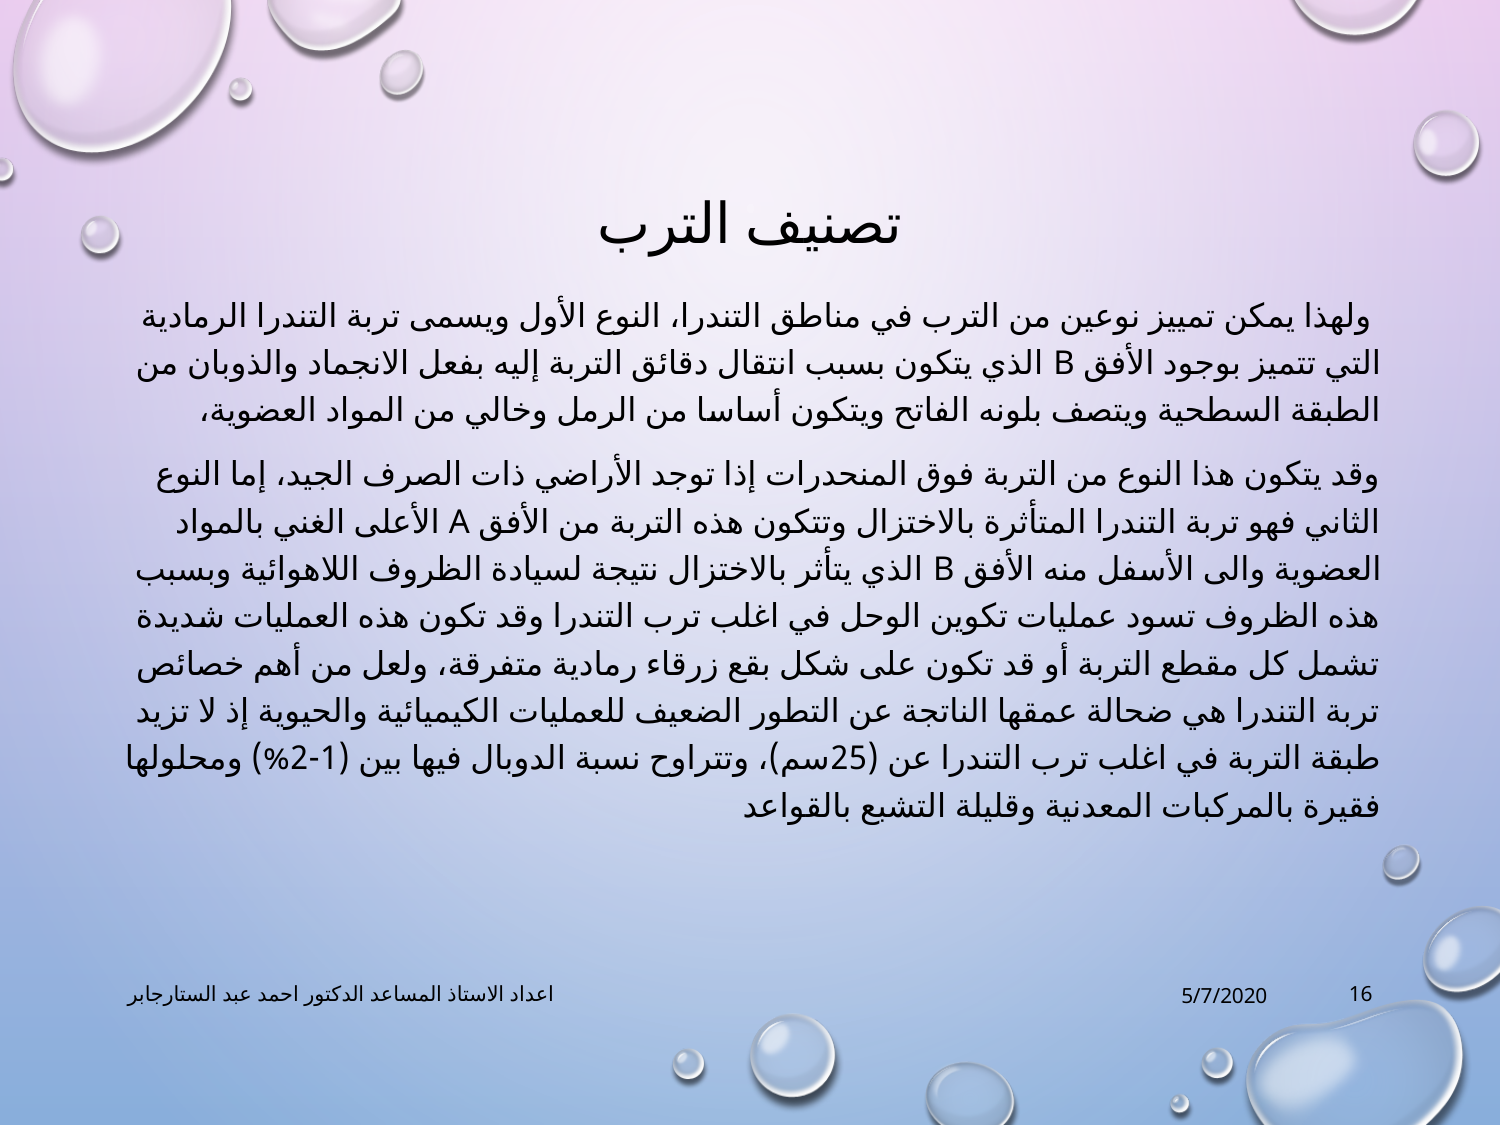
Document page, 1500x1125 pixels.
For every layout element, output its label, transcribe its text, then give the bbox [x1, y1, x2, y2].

slide_number 16 [1293, 965, 1388, 1025]
title تصنيف الترب [570, 172, 930, 278]
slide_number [944, 965, 1283, 1025]
list ولهذا يمكن تمييز نوعين من الترب في مناطق التندرا، النوع الأول ويسمى تربة التندرا الرمادية التي تتميز بوجود الأفق B الذي يتكون بسبب انتقال دقائق التربة إليه بفعل الانجماد والذوبان من الطبقة السطحية ويتصف بلونه الفاتح ويتكون أساسا من الرمل وخالي من المواد العضوية، وقد يتكون هذا النوع من التربة فوق المنحدرات إذا توجد الأراضي ذات الصرف الجيد، إما النوع الثاني فهو تربة التندرا المتأثرة بالاختزال وتتكون هذه التربة من الأفق A الأعلى الغني بالمواد العضوية والى الأسفل منه الأفق B الذي يتأثر بالاختزال نتيجة لسيادة الظروف اللاهوائية وبسبب هذه الظروف تسود عمليات تكوين الوحل في اغلب ترب التندرا وقد تكون هذه العمليات شديدة تشمل كل مقطع التربة أو قد تكون على شكل بقع زرقاء رمادية متفرقة، ولعل من أهم خصائص تربة التندرا هي ضحالة عمقها الناتجة عن التطور الضعيف للعمليات الكيميائية والحيوية إذ لا تزيد طبقة التربة في اغلب ترب التندرا عن (25سم)، وتتراوح نسبة الدوبال فيها بين (1-2%) ومحلولها فقيرة بالمركبات المعدنية وقليلة التشبع بالقواعد [103, 278, 1397, 901]
footer اعداد الاستاذ المساعد الدكتور احمد عبد الستارجابر [112, 965, 934, 1025]
picture [0, 0, 1500, 1125]
